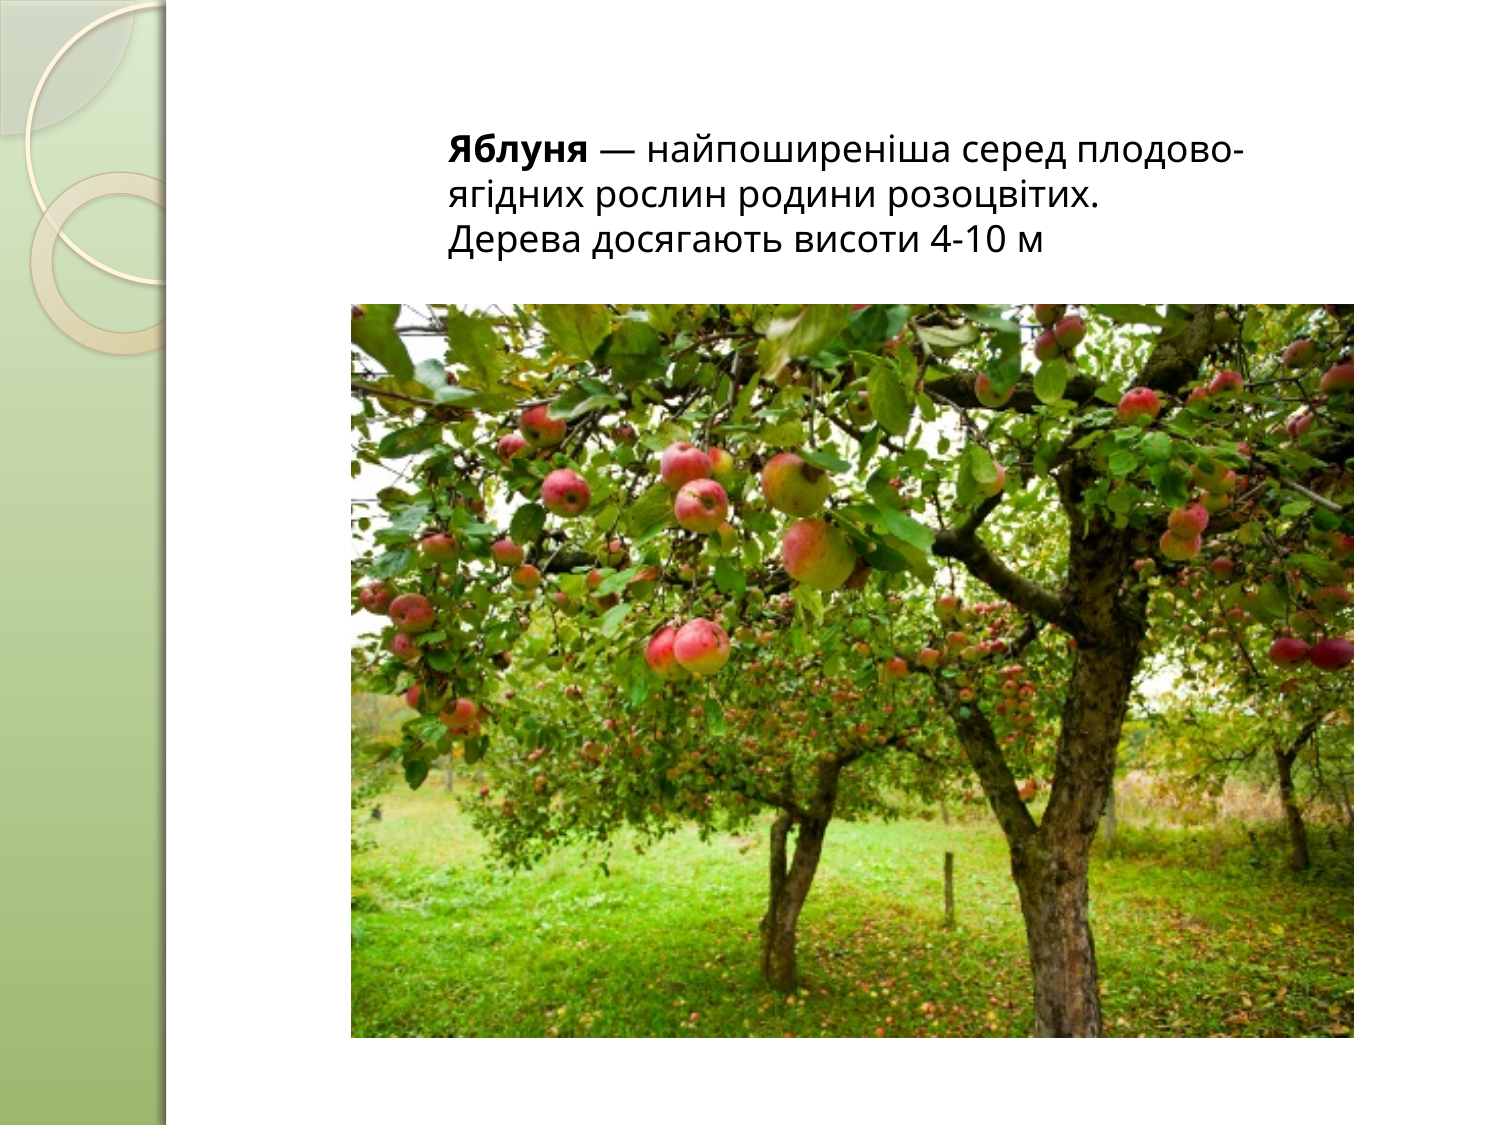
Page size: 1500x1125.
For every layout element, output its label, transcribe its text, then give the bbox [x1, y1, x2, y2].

text_box Яблуня — найпоширеніша серед плодово-ягідних рослин родини розоцвітих. Дерева досягають висоти 4-10 м [433, 117, 1325, 267]
picture [351, 304, 1354, 1038]
